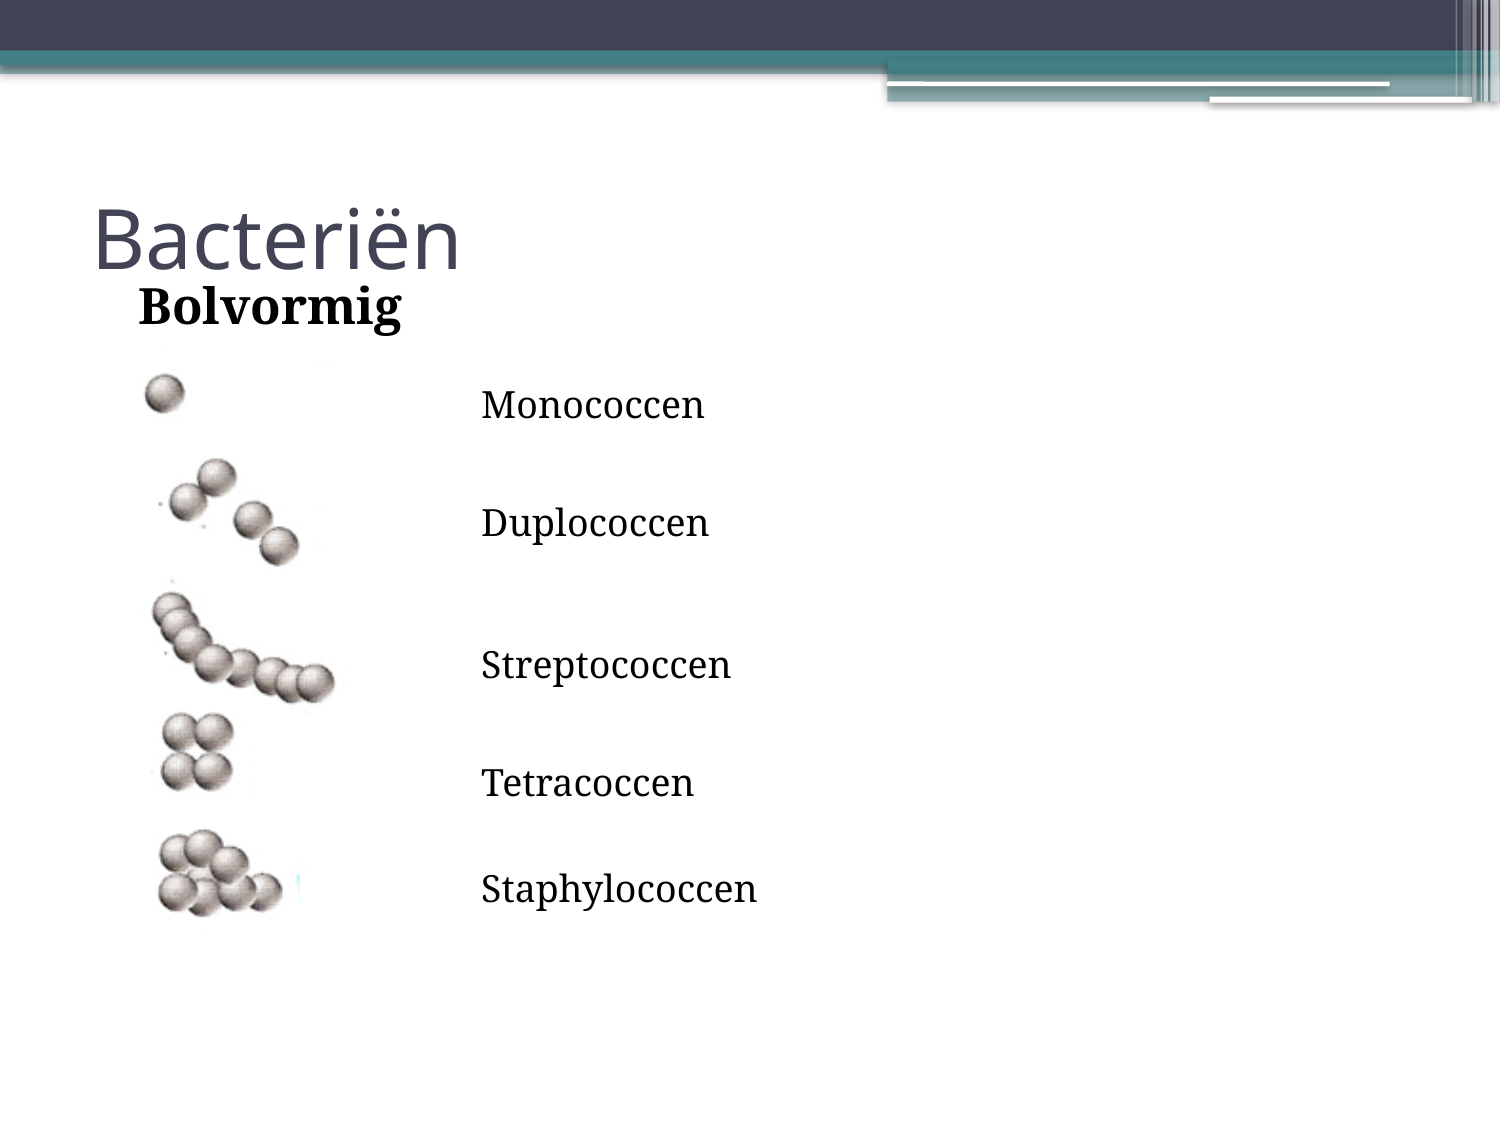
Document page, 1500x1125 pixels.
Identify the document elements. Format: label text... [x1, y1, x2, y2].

text_box Monococcen [466, 373, 845, 434]
text_box Staphylococcen [466, 857, 845, 918]
text_box Tetracoccen [466, 751, 845, 812]
picture [123, 349, 361, 940]
text_box Streptococcen [466, 633, 845, 693]
text_box Duplococcen [466, 491, 845, 552]
text_box Bolvormig [123, 267, 833, 342]
title Bacteriën [76, 149, 1427, 324]
